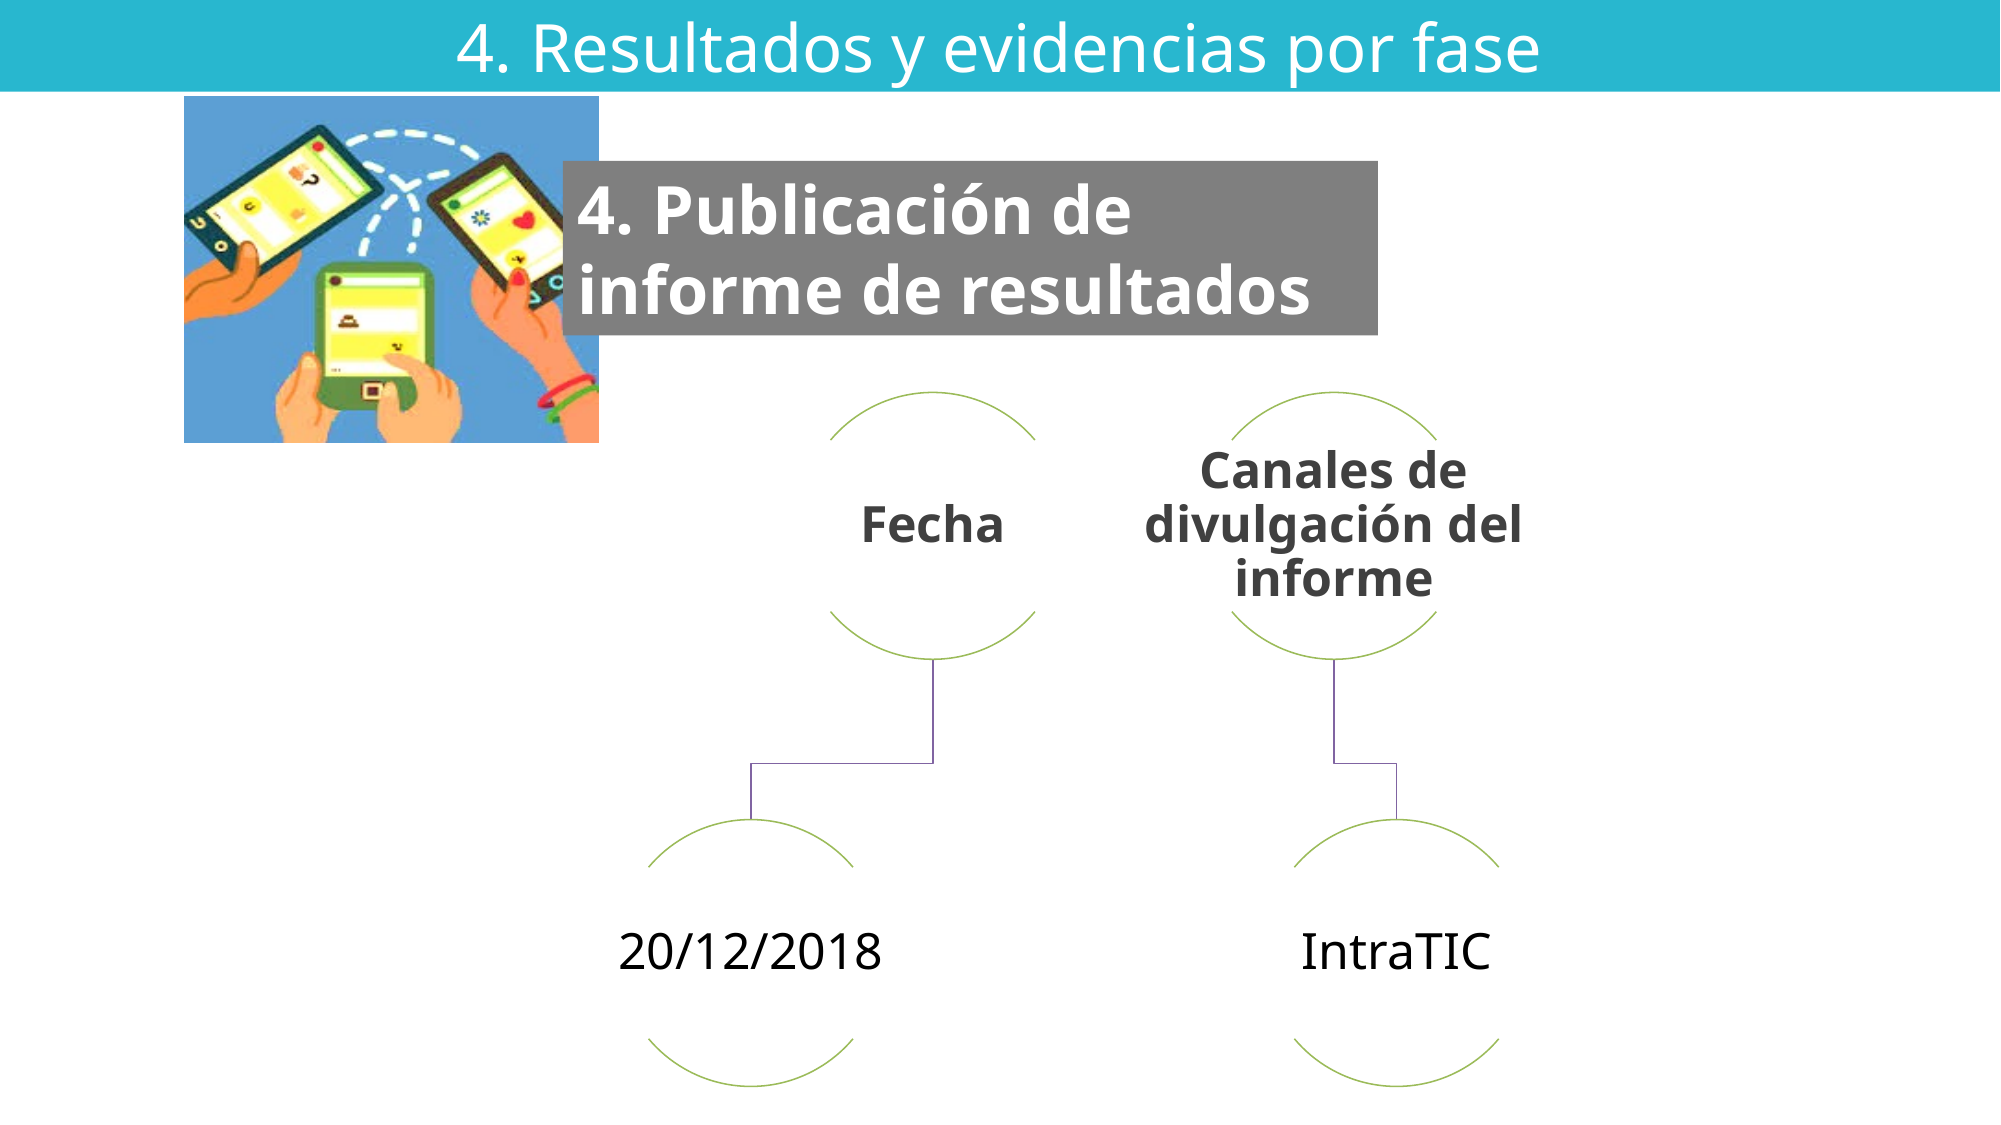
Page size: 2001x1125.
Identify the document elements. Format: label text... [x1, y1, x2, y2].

text_box 4. Resultados y evidencias por fase [0, 0, 2000, 94]
text_box 4. Publicación de informe de resultados [603, 160, 1378, 336]
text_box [409, 440, 1739, 1087]
picture [184, 96, 599, 443]
